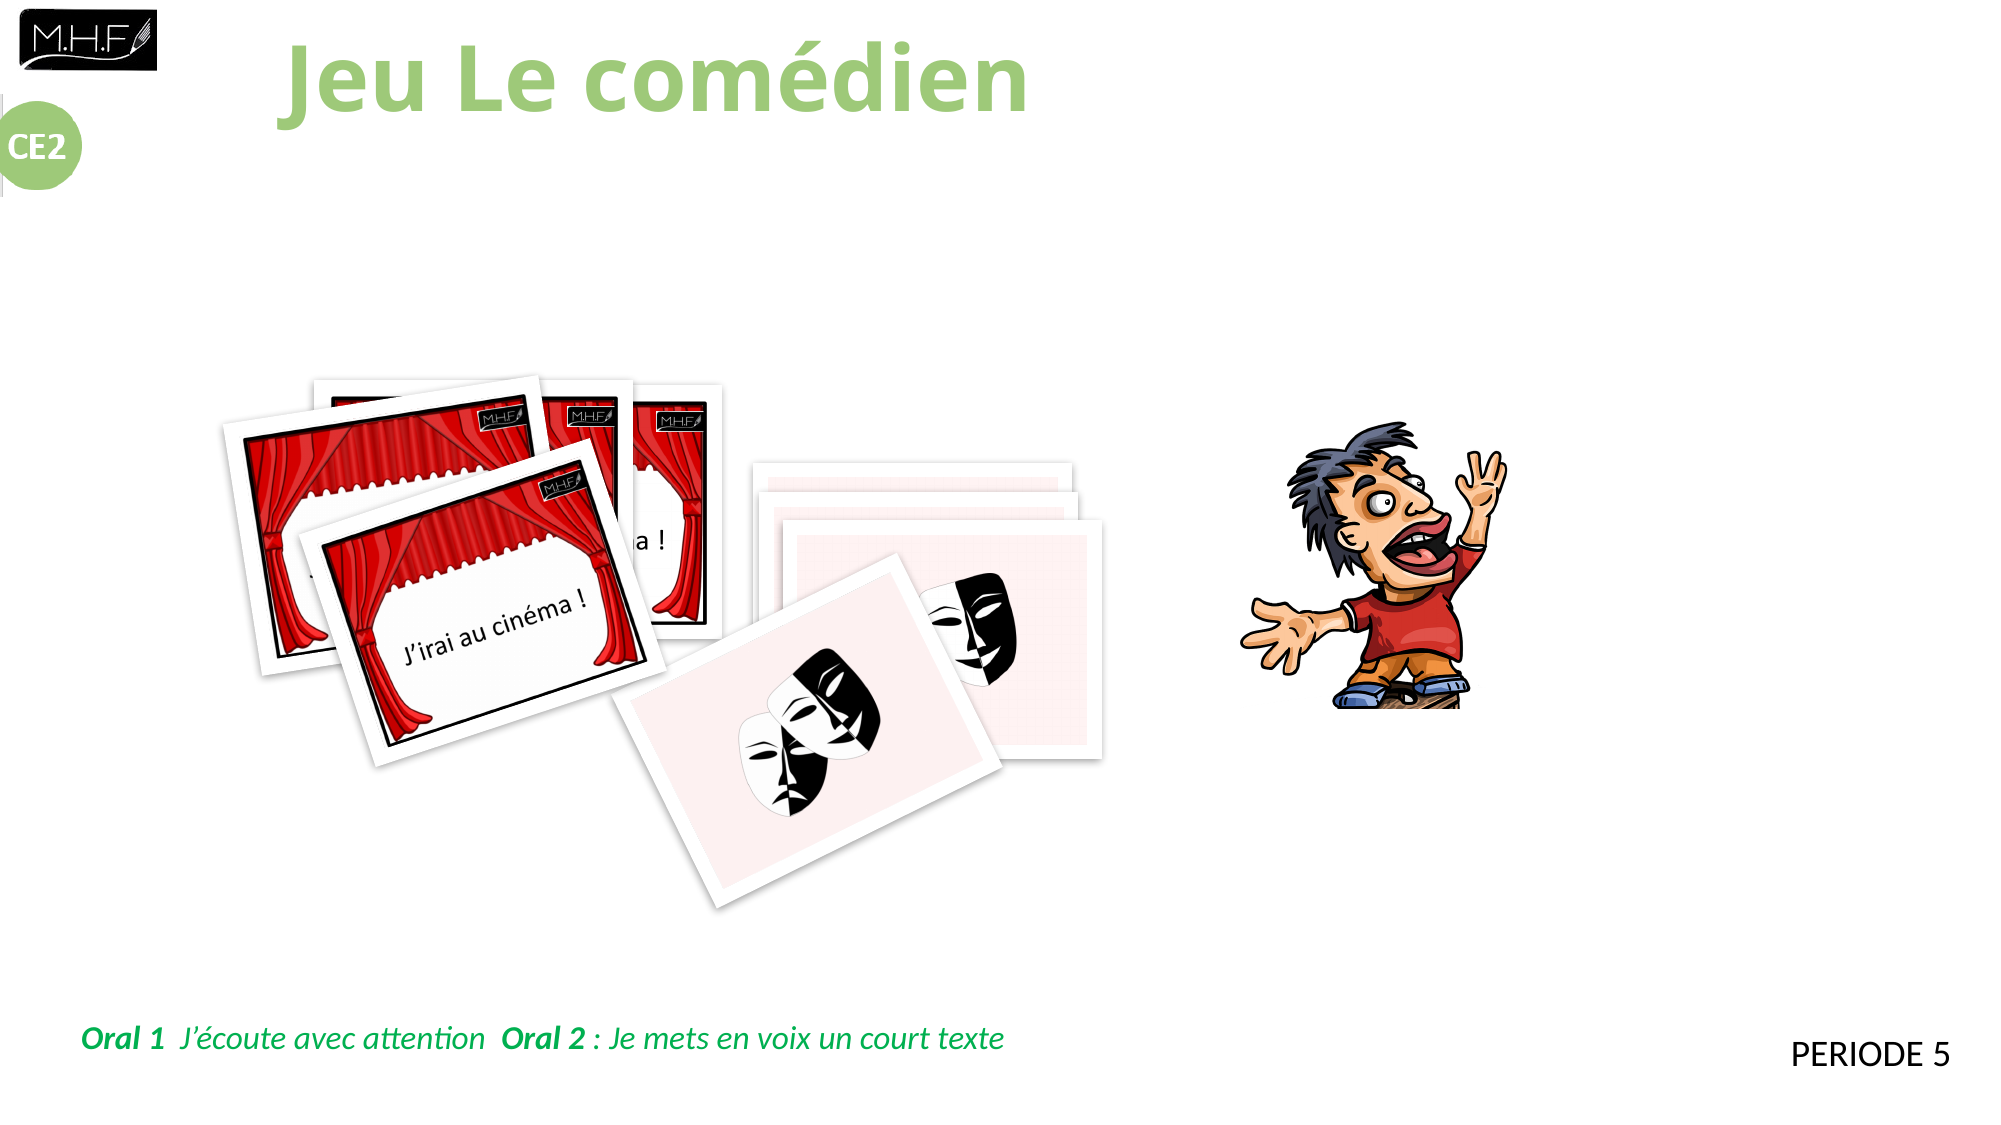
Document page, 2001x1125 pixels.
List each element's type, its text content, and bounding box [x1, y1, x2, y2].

picture [0, 94, 87, 197]
picture [1238, 401, 1518, 709]
picture [240, 392, 1088, 888]
text_box Oral 1 J’écoute avec attention Oral 2 : Je mets en voix un court texte [66, 1008, 1768, 1070]
picture [16, 7, 157, 74]
title Jeu Le comédien [222, 7, 1894, 156]
text_box PERIODE 5 [1362, 1021, 1967, 1082]
